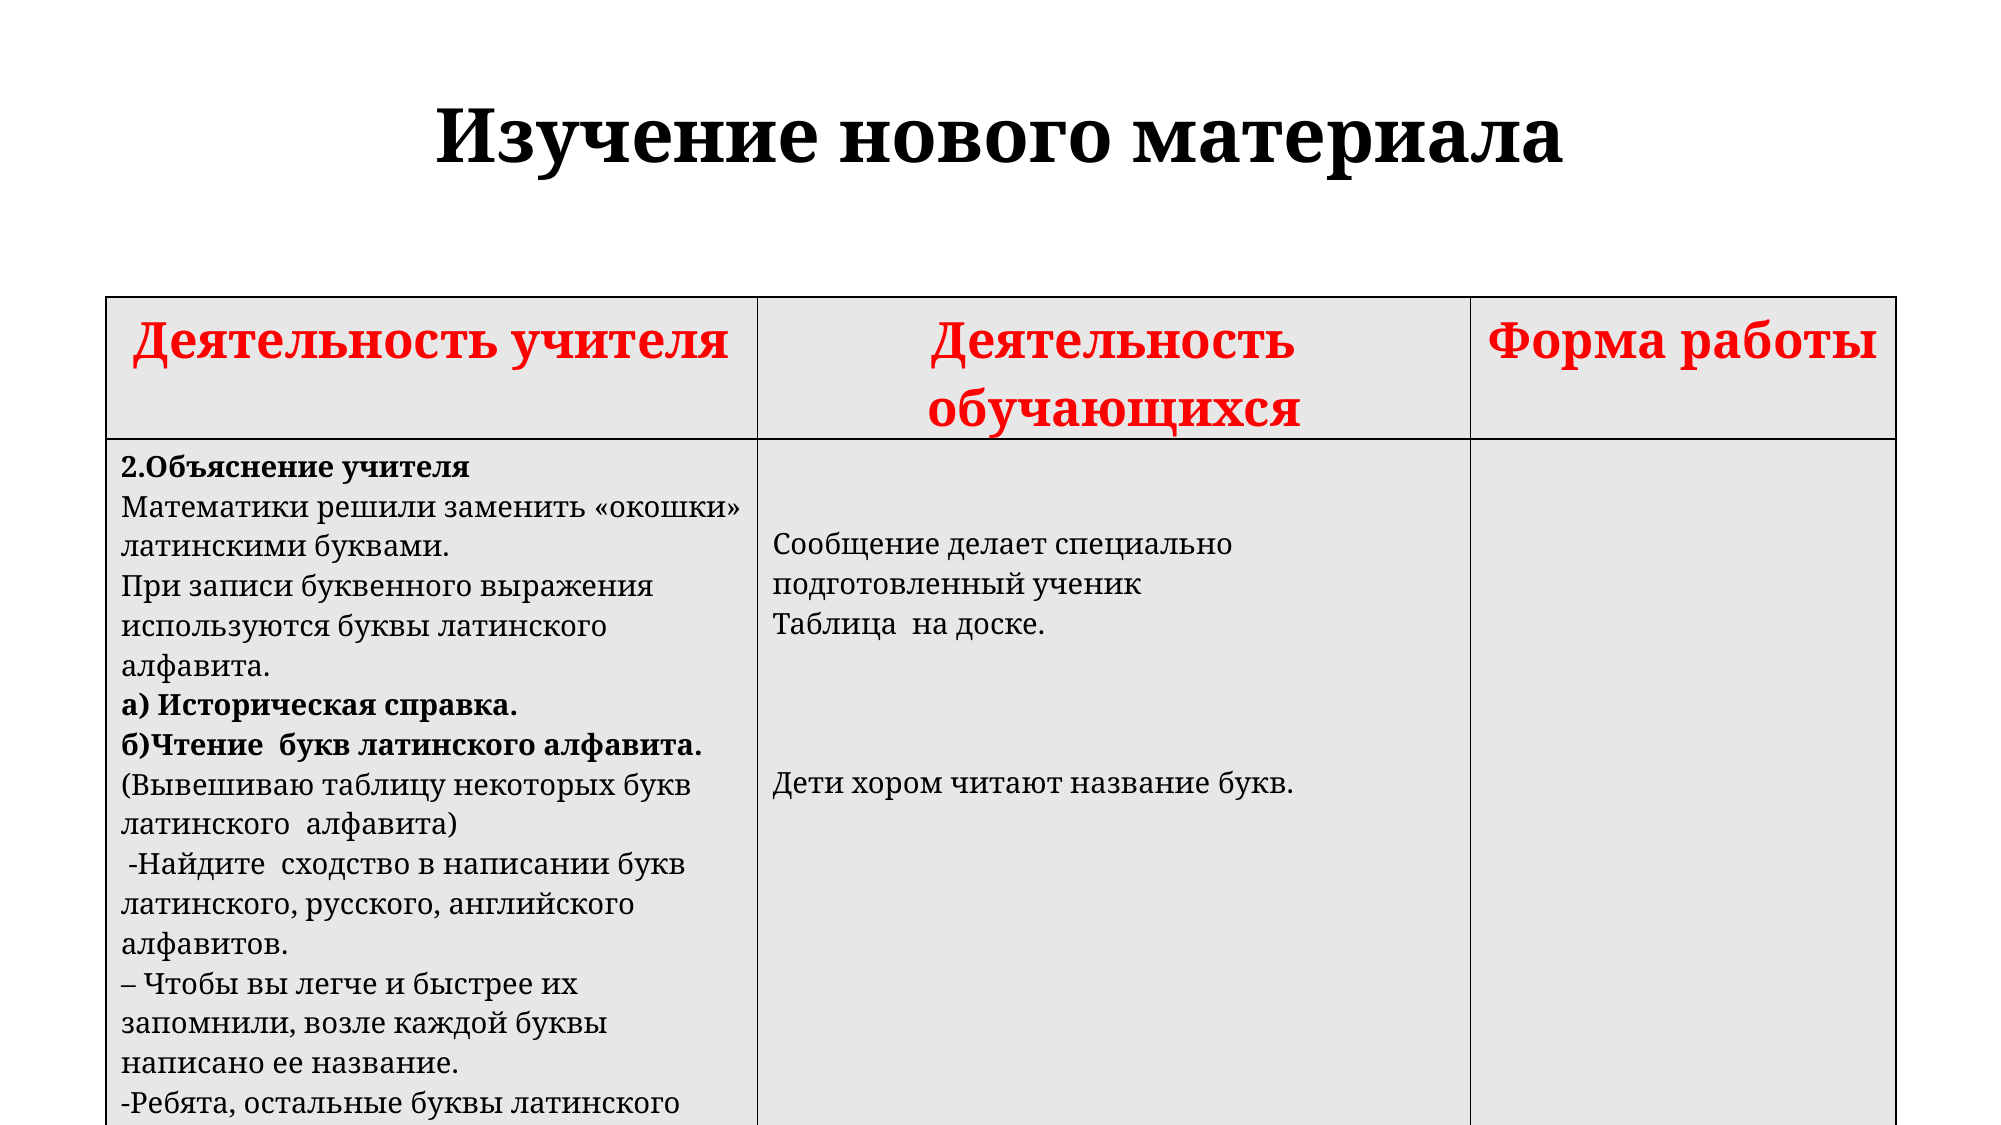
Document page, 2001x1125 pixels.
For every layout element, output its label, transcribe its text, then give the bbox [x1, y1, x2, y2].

table_cell Сообщение делает специально подготовленный ученик Таблица на доске. Дети хором читают название букв. [758, 440, 1470, 1125]
table_header Деятельность учителя [107, 298, 757, 438]
text_box Изучение нового материала [218, 79, 1784, 275]
table_header Деятельность обучающихся [758, 298, 1470, 438]
table_cell [1471, 440, 1895, 1125]
table_header Форма работы [1471, 298, 1895, 438]
table_cell 2.Объяснение учителя Математики решили заменить «окошки» латинскими буквами. При записи буквенного выражения используются буквы латинского алфавита. а) Историческая справка. б)Чтение букв латинского алфавита. (Вывешиваю таблицу некоторых букв латинского алфавита) -Найдите сходство в написании букв латинского, русского, английского алфавитов. – Чтобы вы легче и быстрее их запомнили, возле каждой буквы написано ее название. -Ребята, остальные буквы латинского алфавита написаны в учебнике на с. 96 и с ними можно познакомиться самостоятельно [107, 440, 757, 1125]
